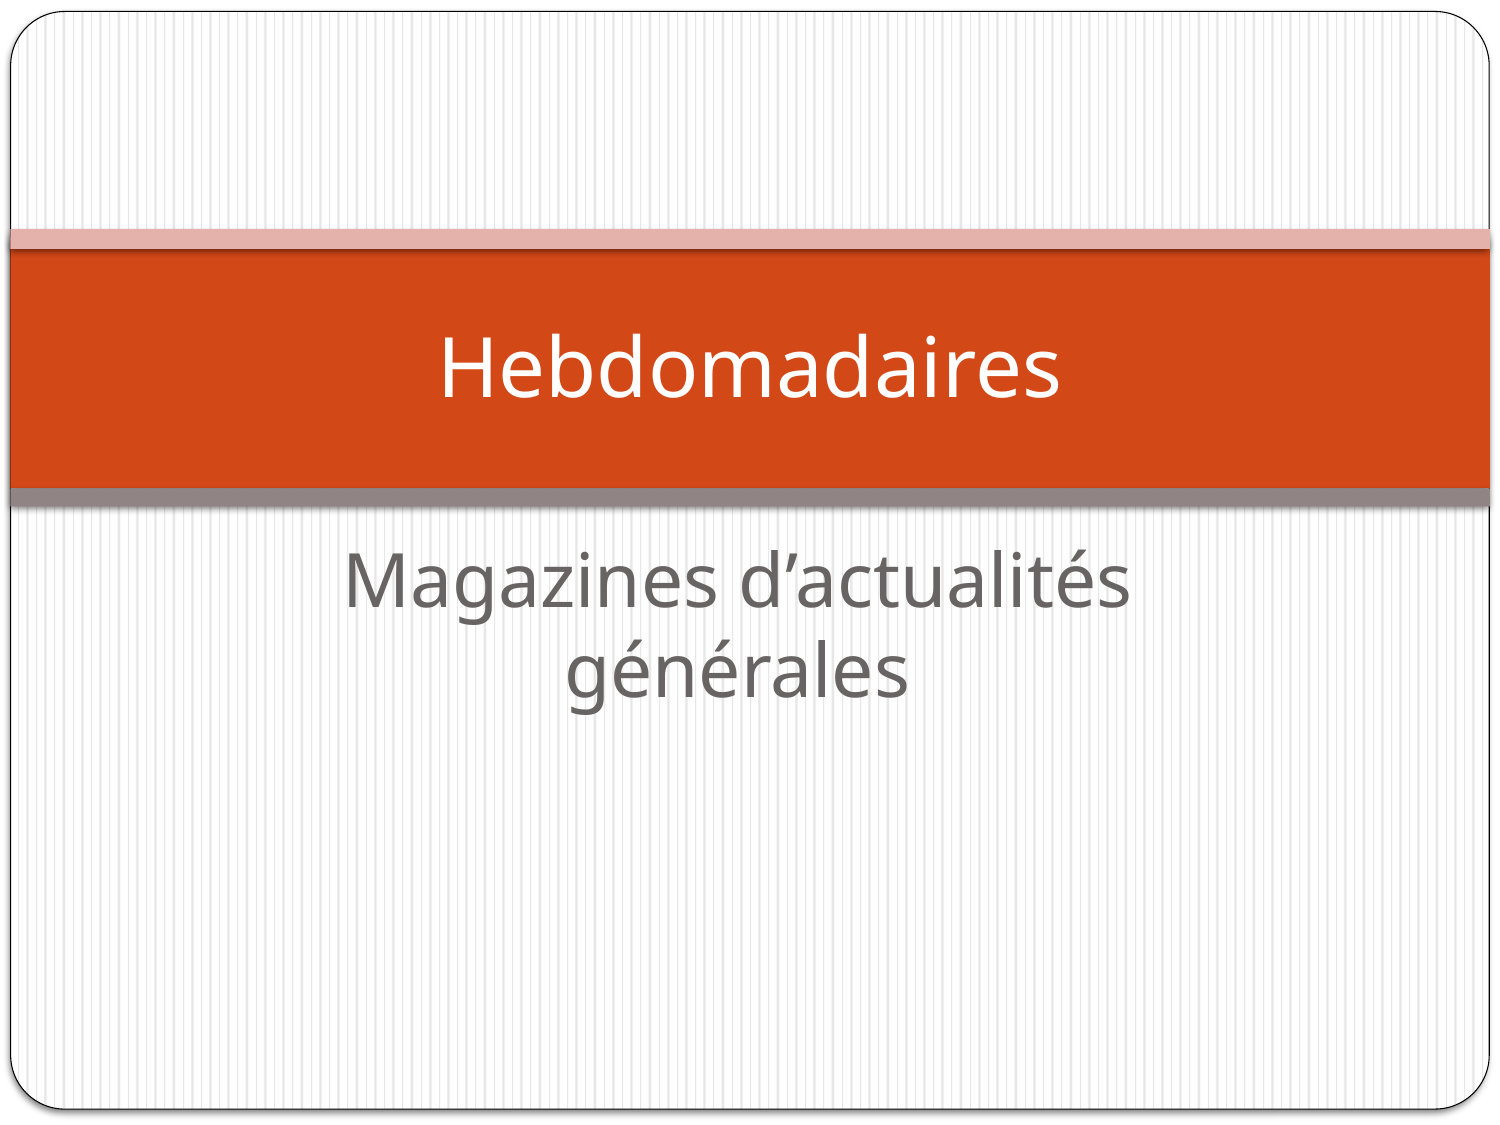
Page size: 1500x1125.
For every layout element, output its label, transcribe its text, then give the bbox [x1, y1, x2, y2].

title Hebdomadaires [74, 246, 1426, 489]
subtitle Magazines d’actualités générales [212, 524, 1263, 788]
